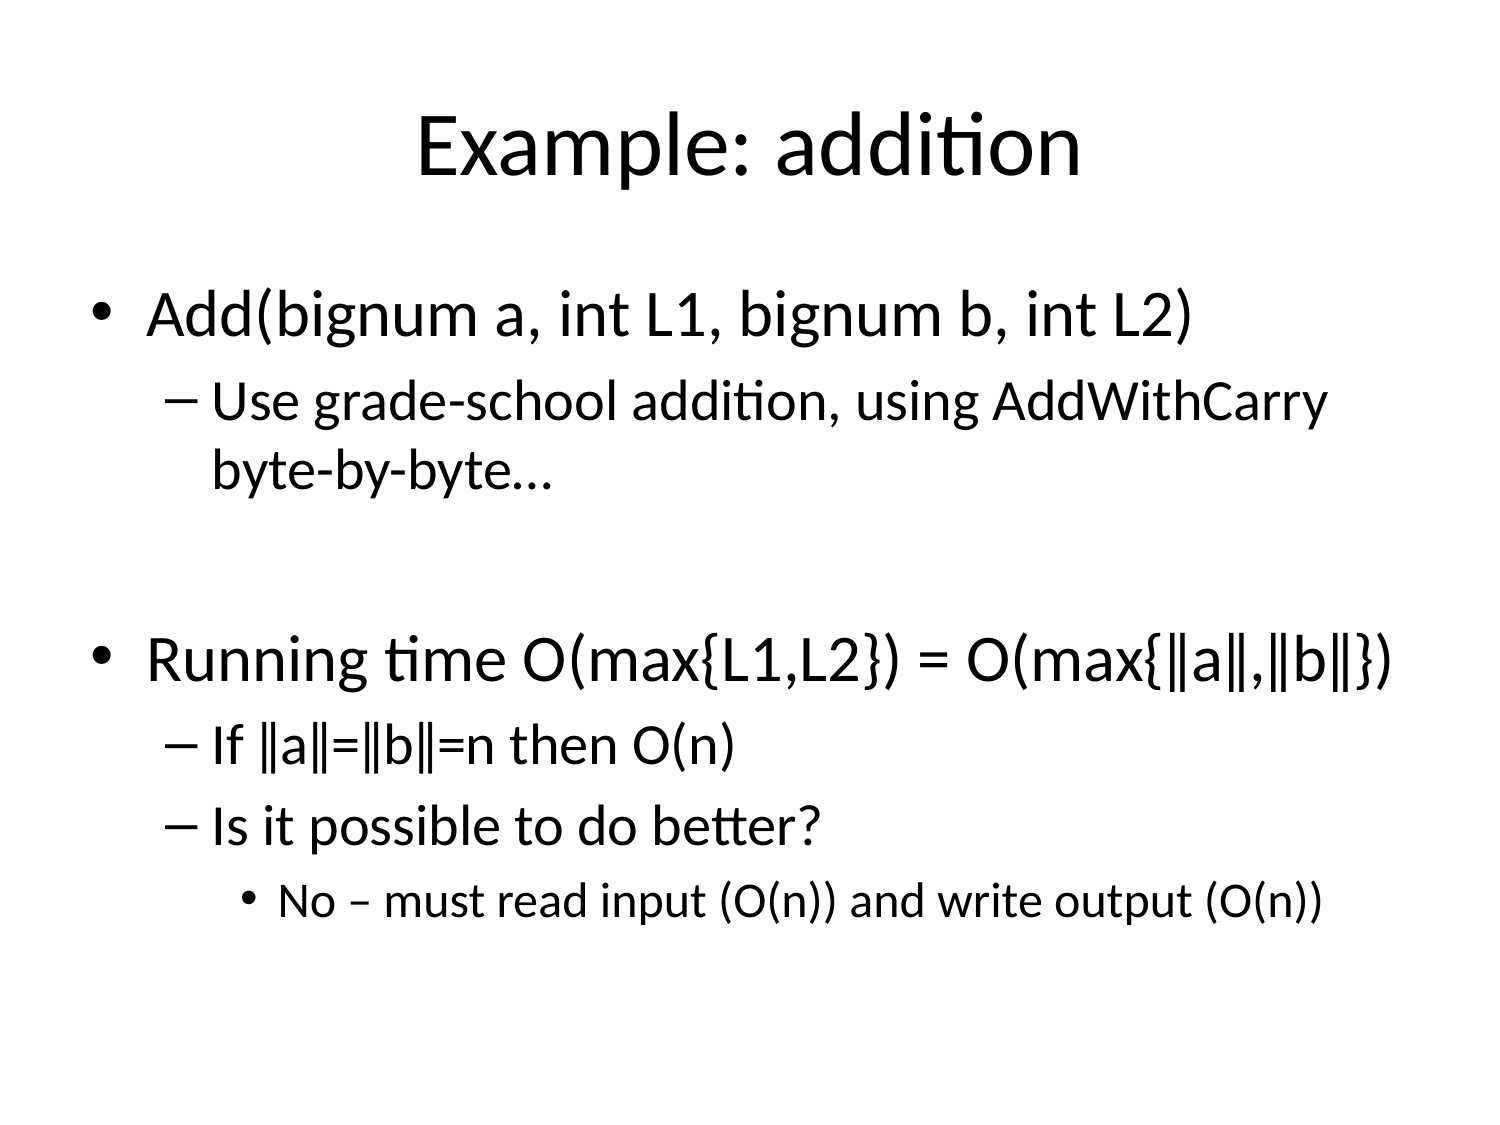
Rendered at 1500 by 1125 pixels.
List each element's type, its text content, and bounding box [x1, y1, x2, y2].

list Add(bignum a, int L1, bignum b, int L2) Use grade-school addition, using AddWithCarry byte-by-byte… Running time O(max{L1,L2}) = O(max{ǁaǁ,ǁbǁ}) If ǁaǁ=ǁbǁ=n then O(n) Is it possible to do better? No – must read input (O(n)) and write output (O(n)) [75, 262, 1425, 1005]
title Example: addition [75, 45, 1425, 233]
